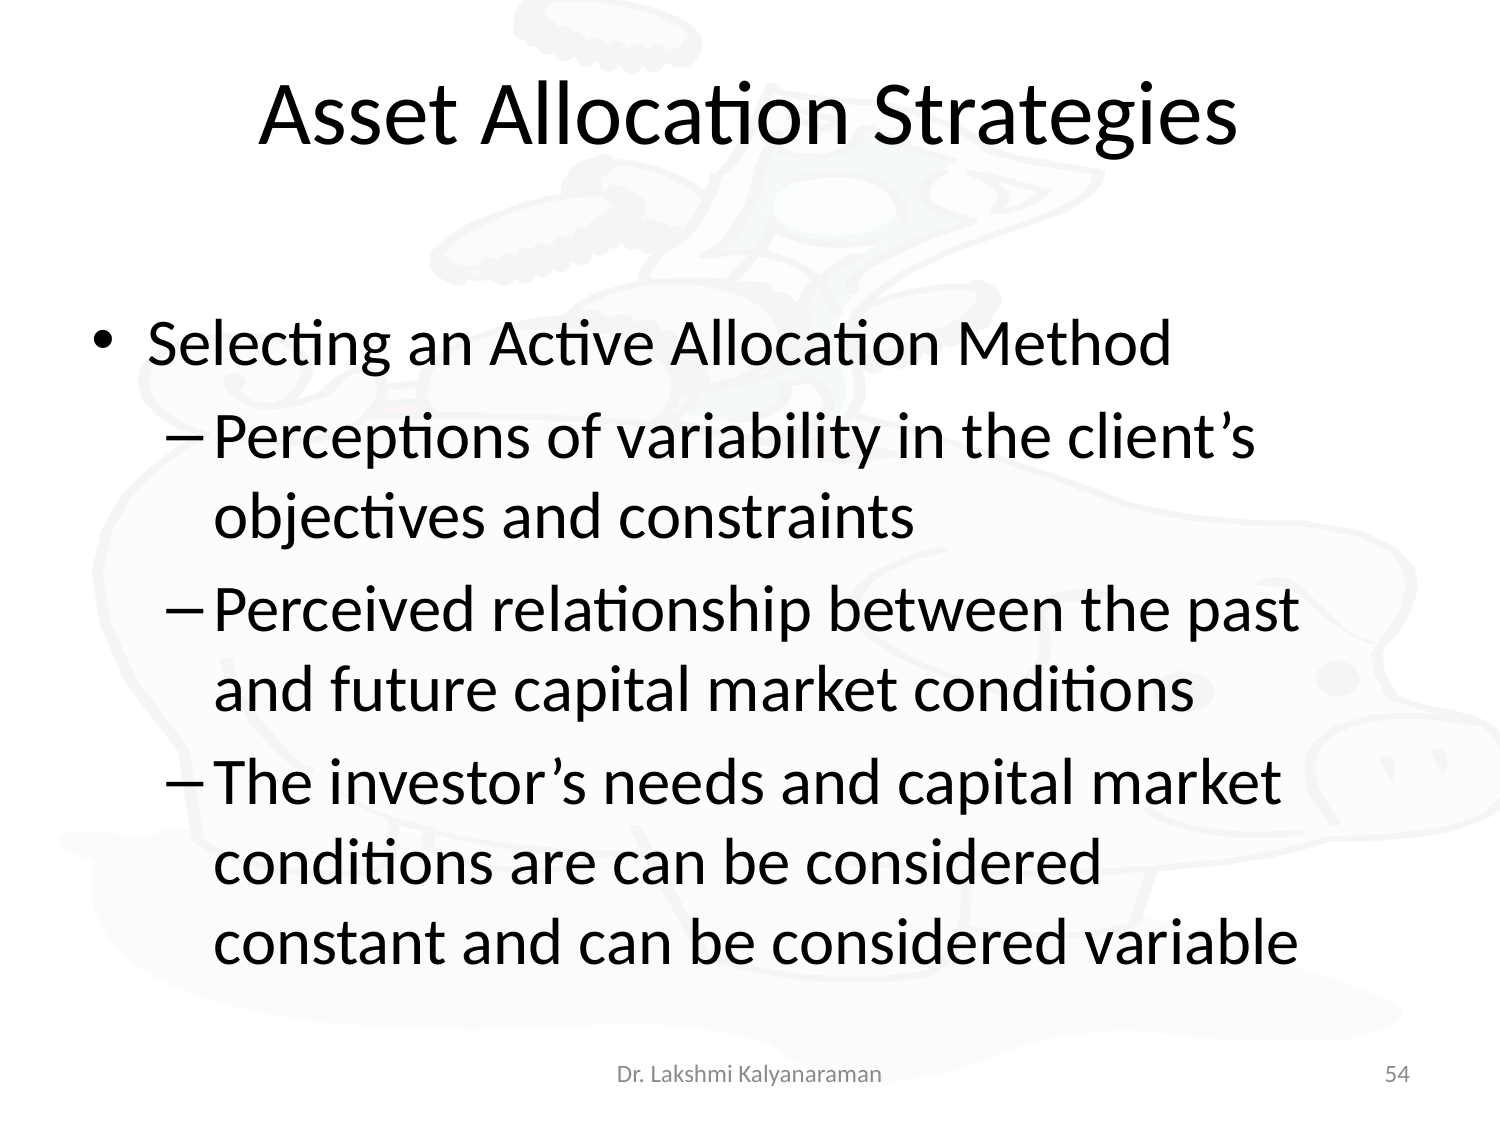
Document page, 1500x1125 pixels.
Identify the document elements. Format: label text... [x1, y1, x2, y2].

slide_number 54 [1074, 1042, 1425, 1103]
title Asset Allocation Strategies [0, 31, 1500, 185]
list Selecting an Active Allocation Method Perceptions of variability in the client’s objectives and constraints Perceived relationship between the past and future capital market conditions The investor’s needs and capital market conditions are can be considered constant and can be considered variable [76, 290, 1341, 1000]
footer Dr. Lakshmi Kalyanaraman [512, 1042, 988, 1103]
